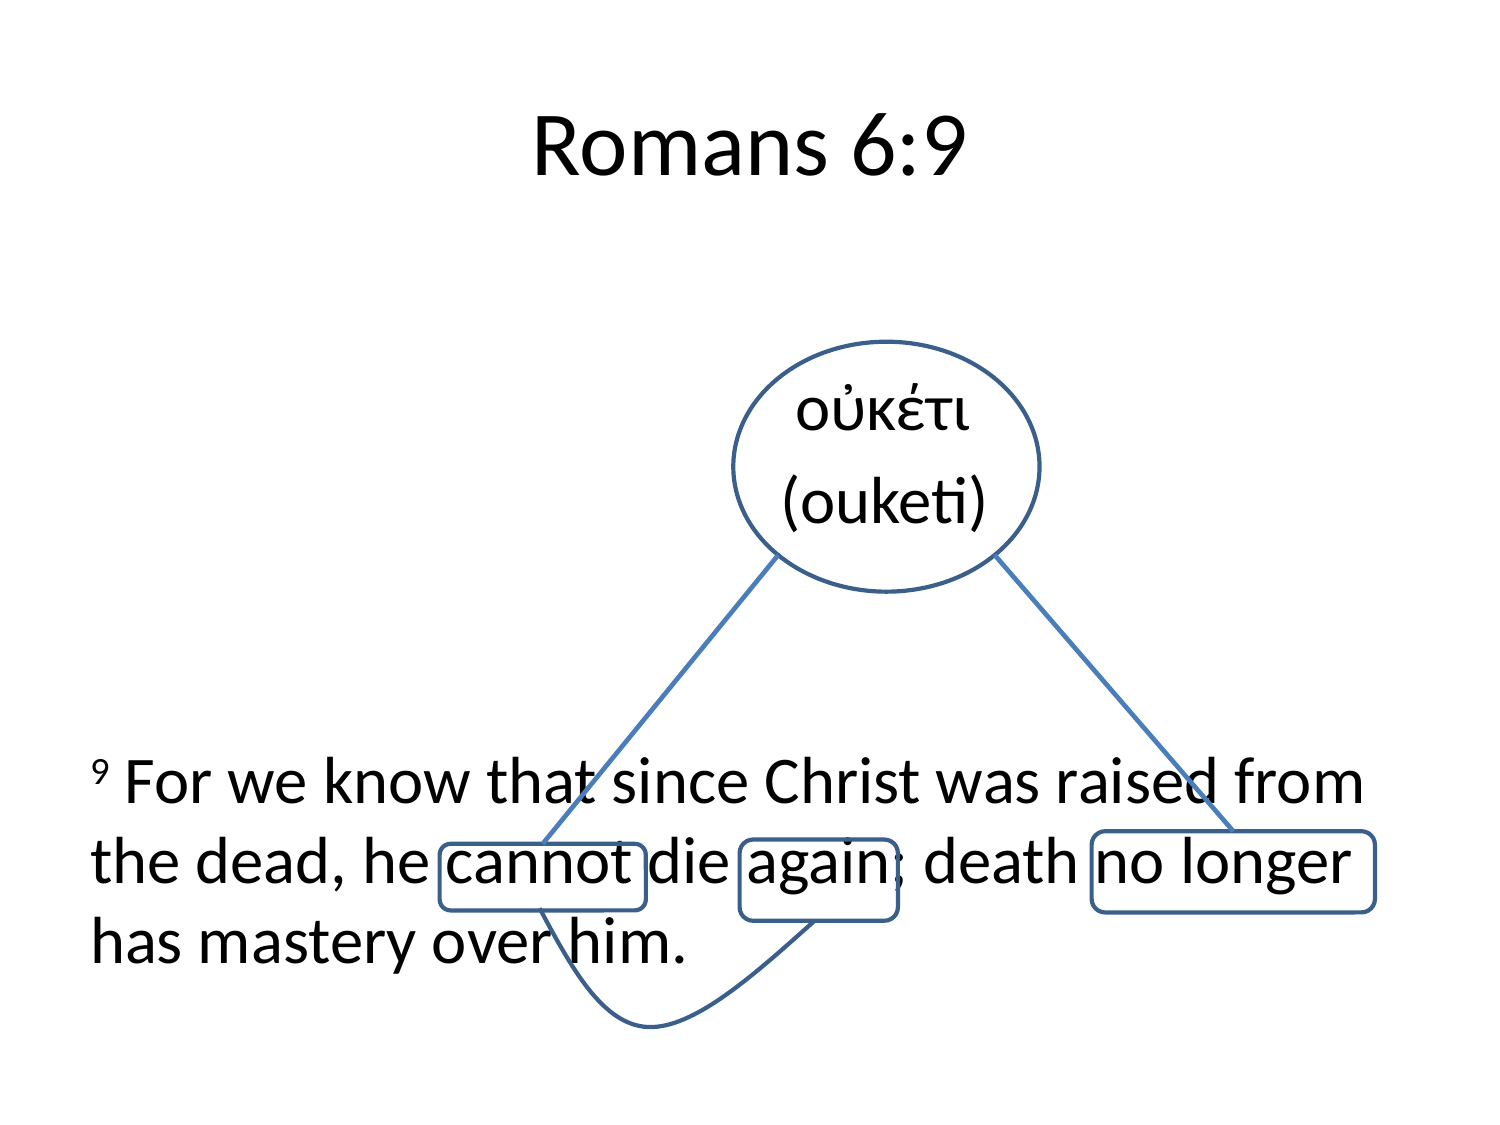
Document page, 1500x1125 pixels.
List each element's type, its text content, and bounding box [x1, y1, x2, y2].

text_box [437, 841, 648, 913]
text_box [737, 837, 901, 923]
text_box [731, 339, 1042, 594]
list οὐκέτι (ouketi) 9 For we know that since Christ was raised from the dead, he cannot die again; death no longer has mastery over him. [75, 262, 1425, 1005]
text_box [994, 554, 1234, 832]
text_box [542, 554, 779, 844]
title Romans 6:9 [75, 45, 1425, 233]
text_box [537, 907, 817, 1030]
text_box [1089, 829, 1378, 915]
